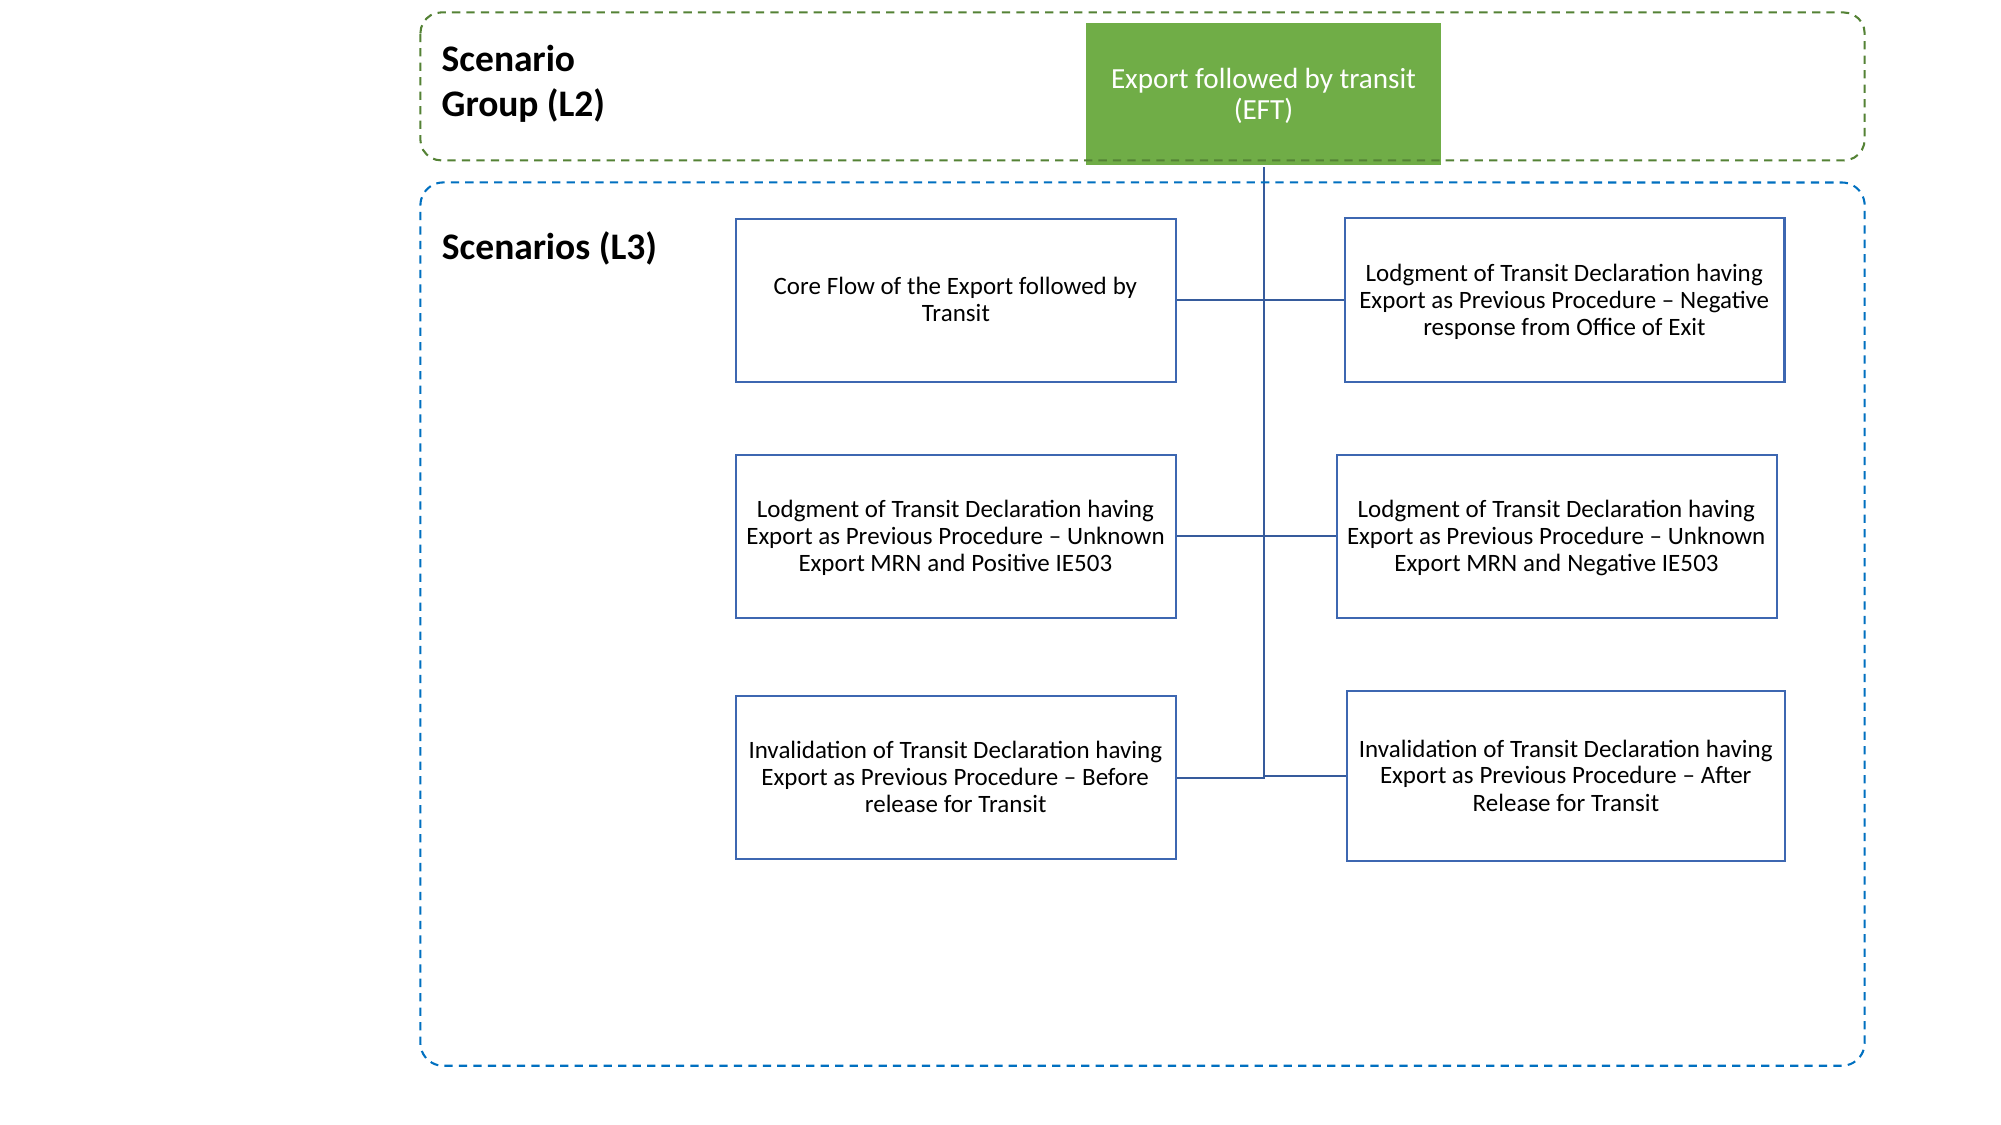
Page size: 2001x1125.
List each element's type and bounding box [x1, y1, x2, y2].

text_box [184, 22, 2000, 1121]
text_box [423, 11, 1862, 22]
